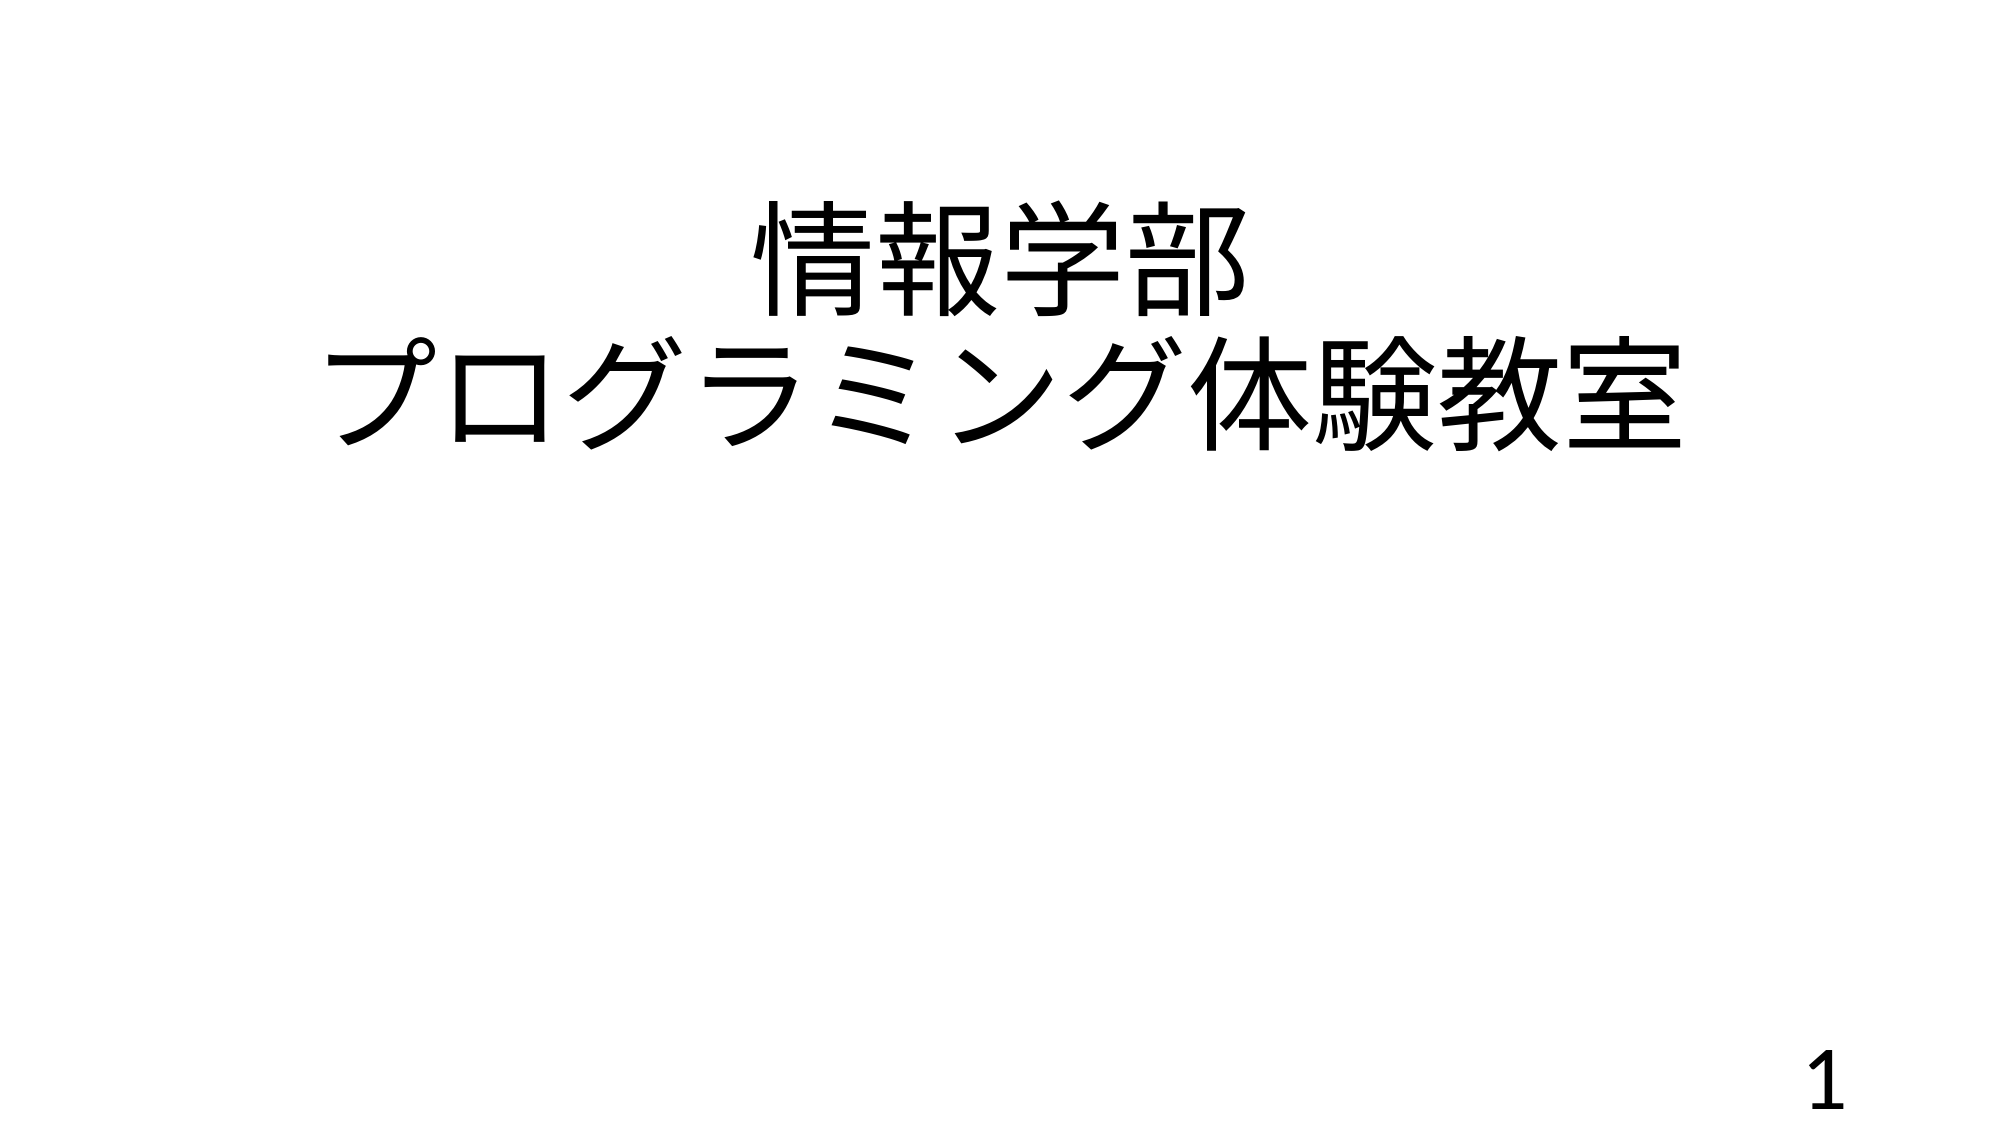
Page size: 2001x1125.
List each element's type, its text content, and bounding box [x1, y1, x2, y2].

title 情報学部 プログラミング体験教室 [249, 184, 1750, 627]
slide_number 1 [1412, 1042, 1863, 1103]
